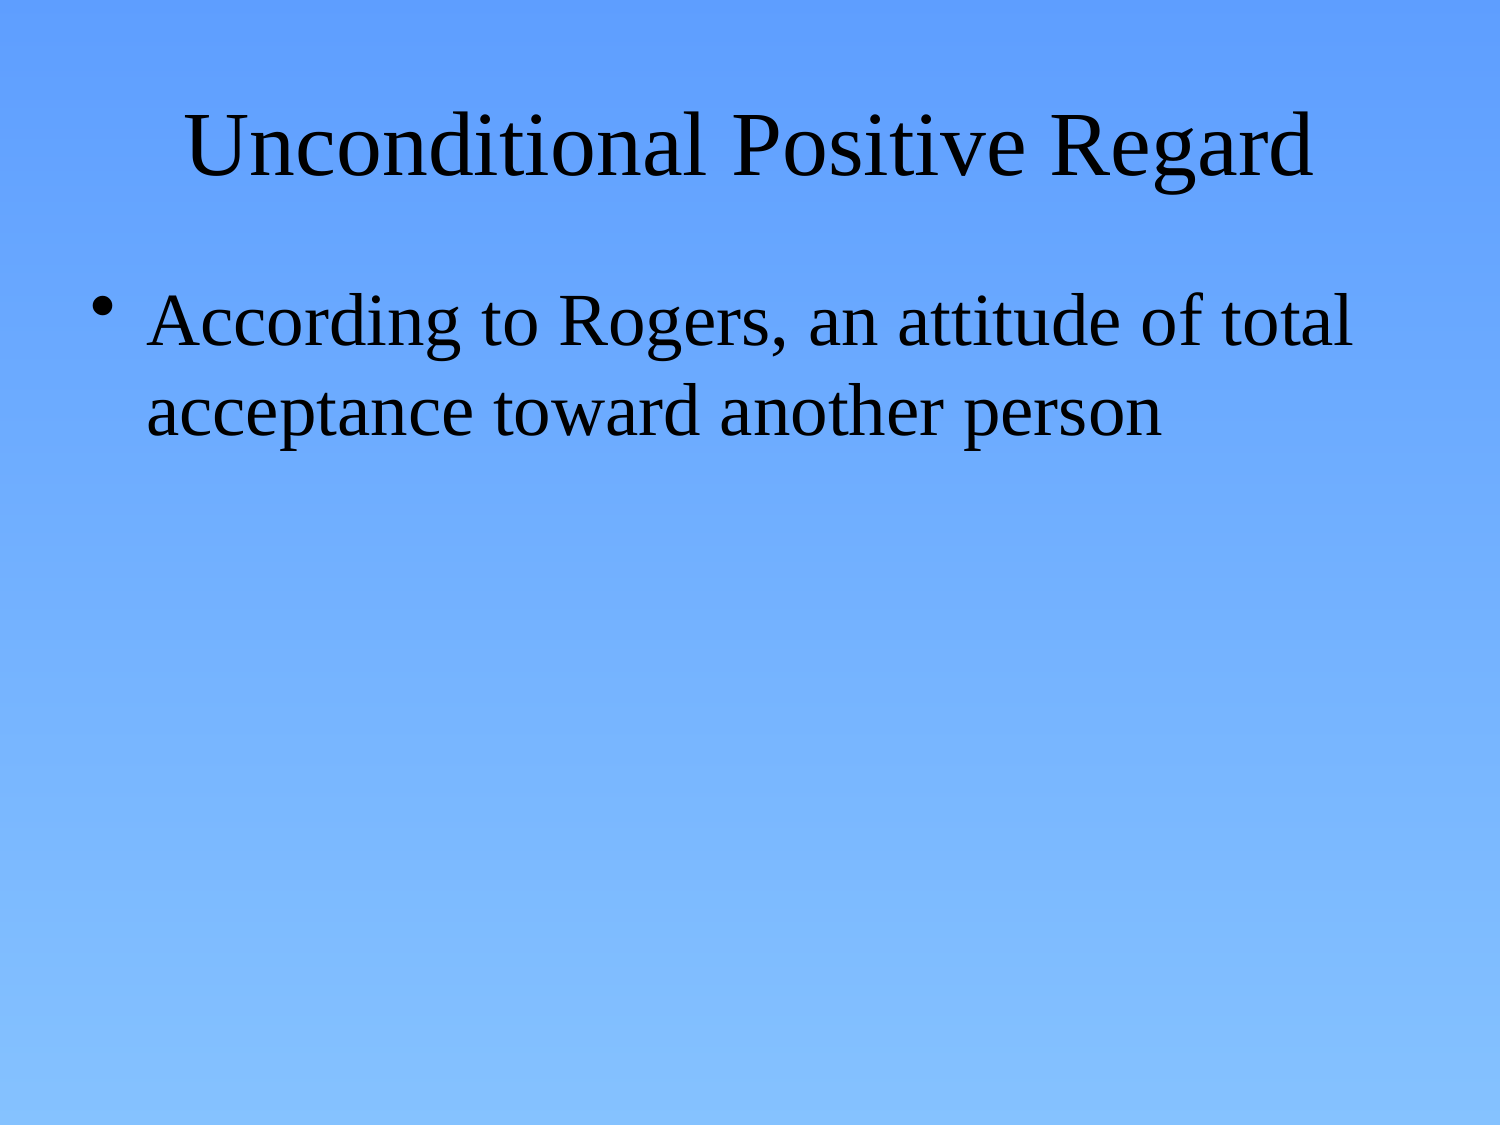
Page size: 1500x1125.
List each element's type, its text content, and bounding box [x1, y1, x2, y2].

list According to Rogers, an attitude of total acceptance toward another person [74, 262, 1388, 1006]
title Unconditional Positive Regard [74, 44, 1426, 233]
